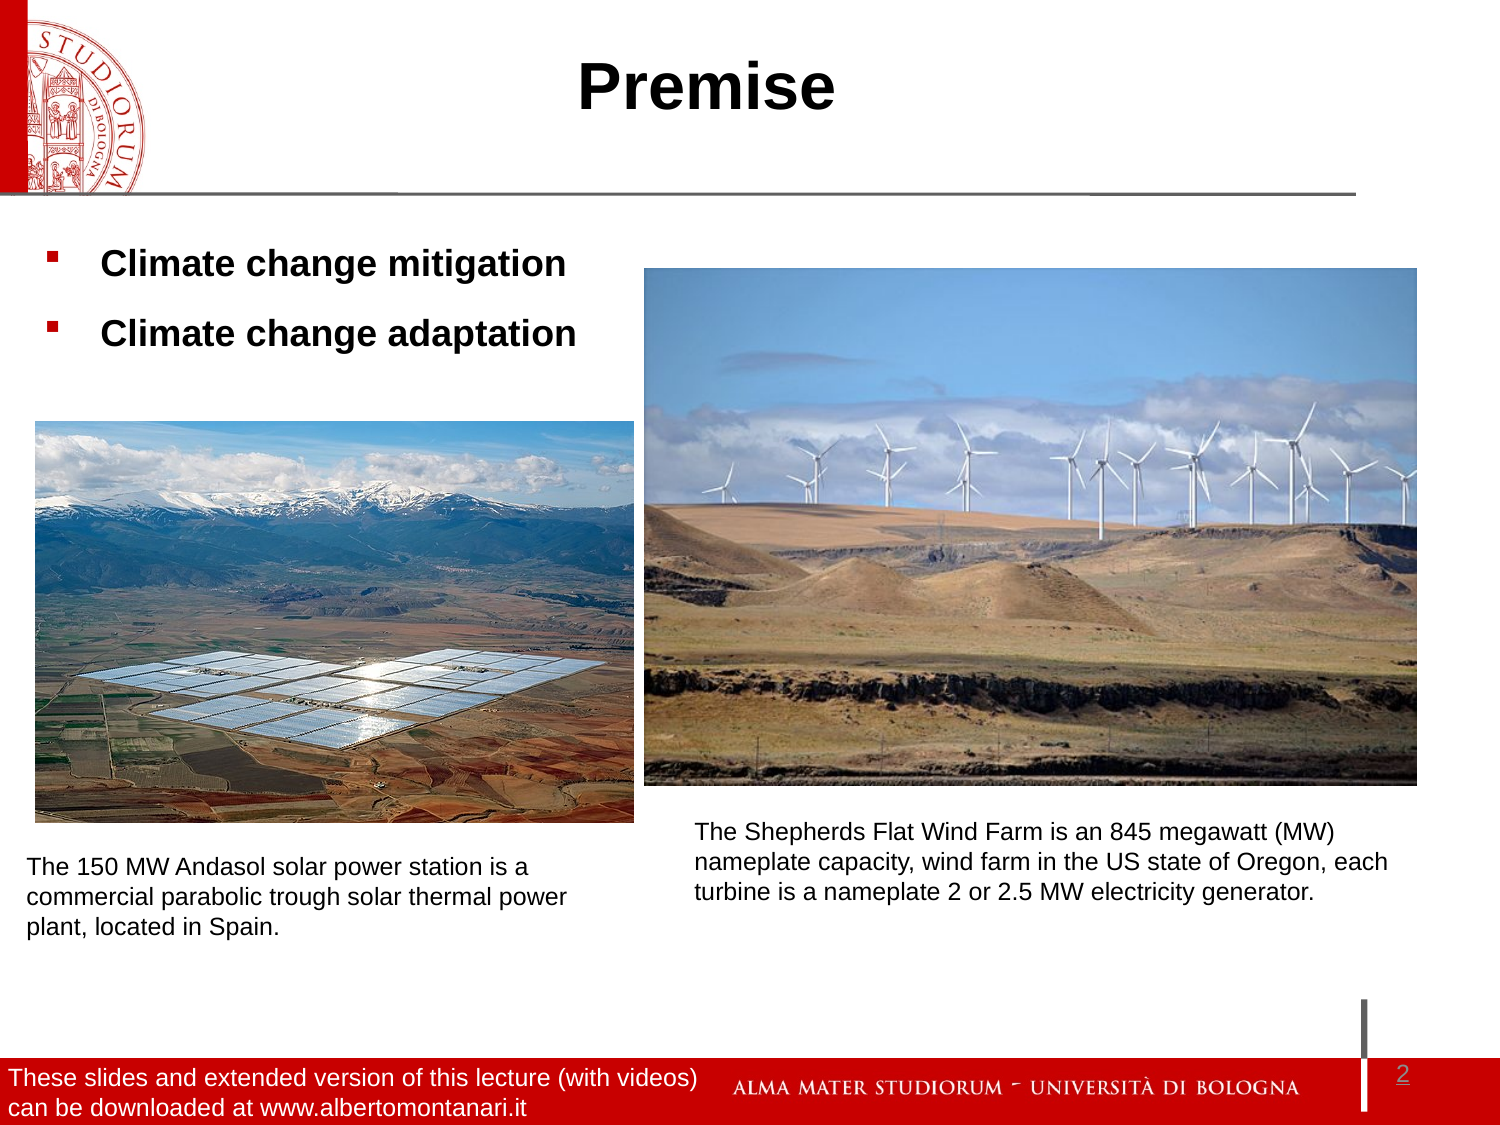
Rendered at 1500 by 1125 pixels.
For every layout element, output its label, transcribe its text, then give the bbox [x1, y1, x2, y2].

slide_number 2 [1074, 1042, 1425, 1103]
text_box The 150 MW Andasol solar power station is a commercial parabolic trough solar thermal power plant, located in Spain. [11, 843, 645, 948]
text_box The Shepherds Flat Wind Farm is an 845 megawatt (MW) nameplate capacity, wind farm in the US state of Oregon, each turbine is a nameplate 2 or 2.5 MW electricity generator. [679, 808, 1430, 913]
picture [644, 268, 1417, 786]
picture [34, 421, 634, 824]
list Climate change mitigation Climate change adaptation [29, 232, 1447, 885]
text_box Premise [140, 35, 1275, 130]
picture [28, 16, 151, 192]
picture [0, 1058, 1500, 1125]
